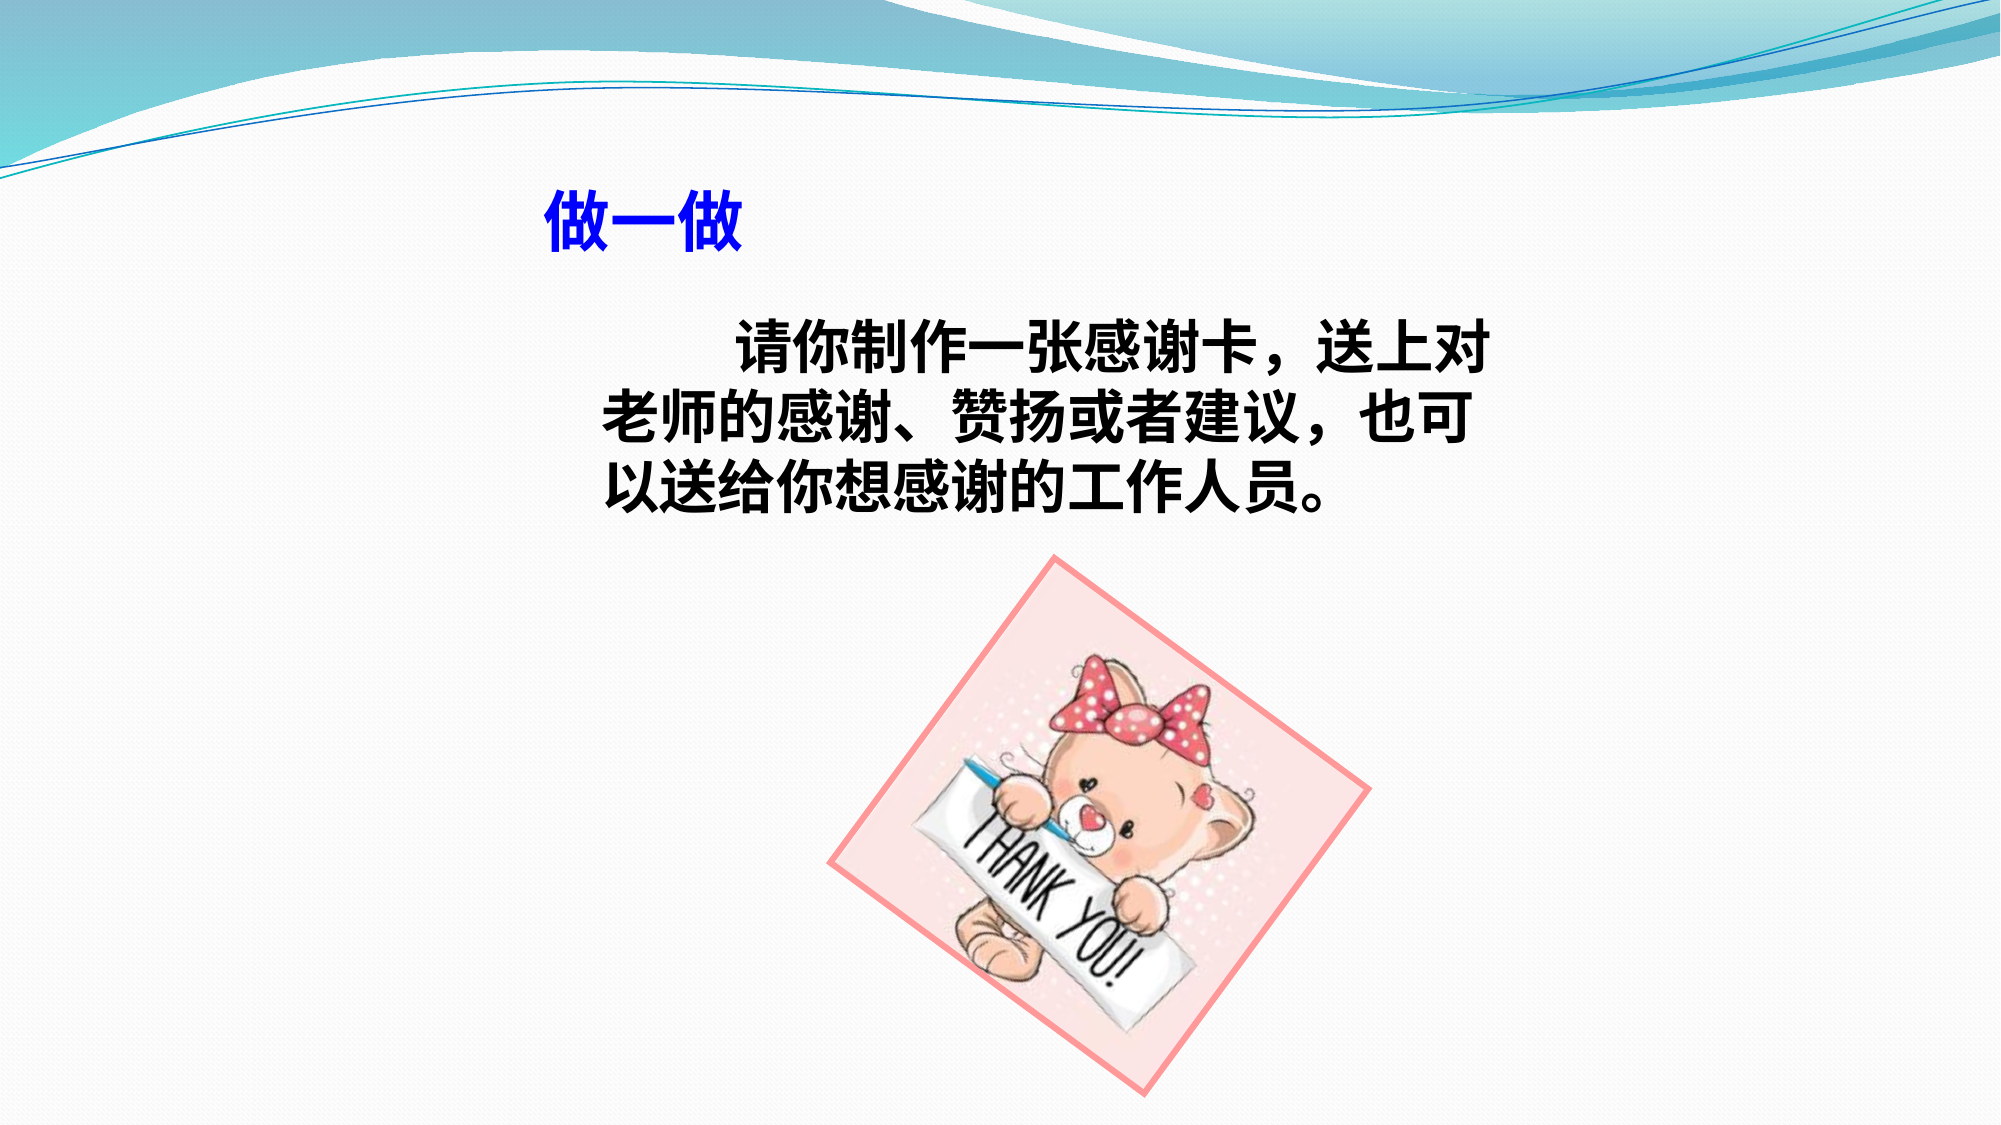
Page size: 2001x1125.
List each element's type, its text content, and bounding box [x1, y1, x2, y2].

picture [907, 564, 1292, 1012]
picture [836, 774, 902, 910]
text_box 请你制作一张感谢卡，送上对老师的感谢、赞扬或者建议，也可以送给你想感谢的工作人员。 [586, 302, 1508, 528]
picture [1055, 1023, 1191, 1088]
picture [1295, 741, 1362, 881]
text_box 做一做 [528, 172, 759, 268]
